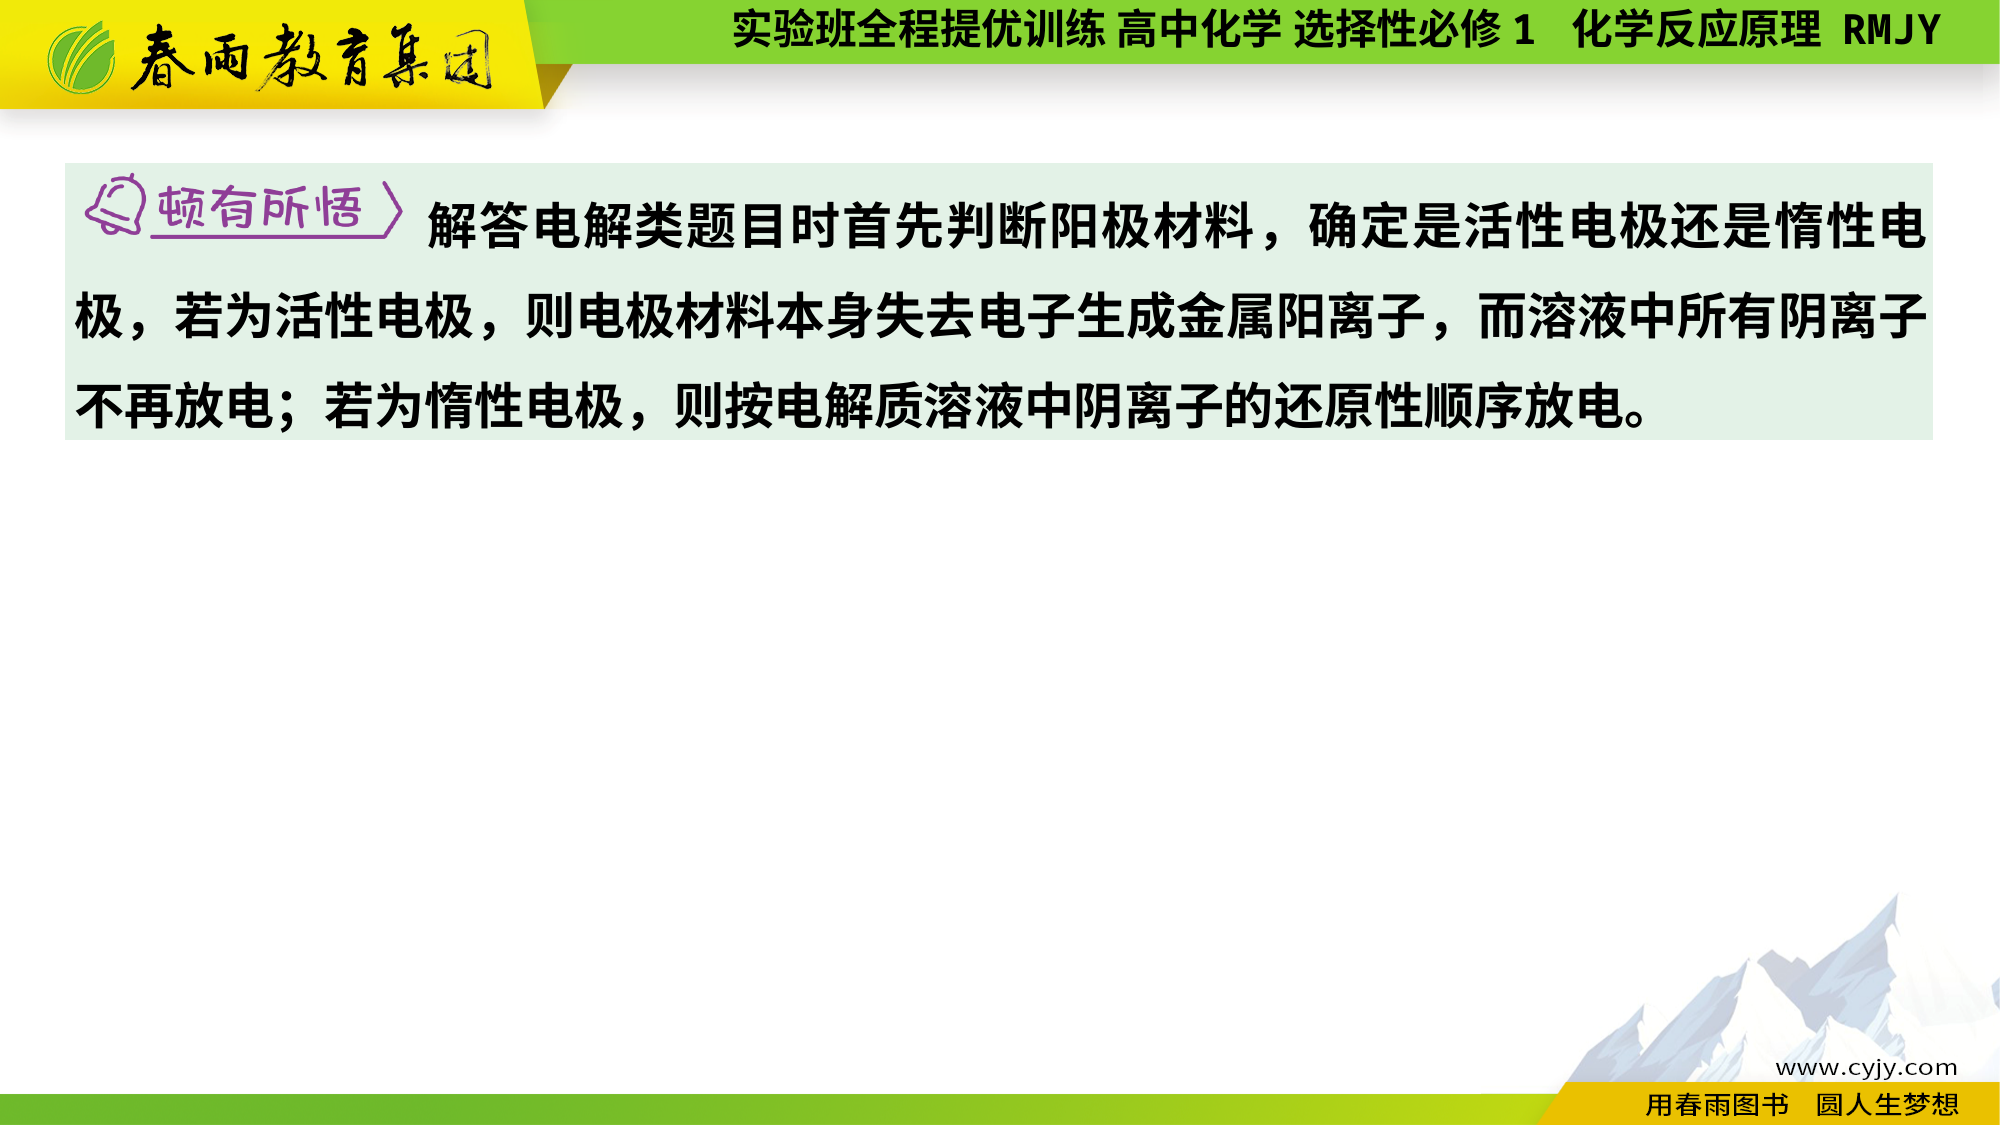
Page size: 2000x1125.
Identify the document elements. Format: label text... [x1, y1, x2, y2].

list 解答电解类题目时首先判断阳极材料，确定是活性电极还是惰性电极，若为活性电极，则电极材料本身失去电子生成金属阳离子，而溶液中所有阴离子不再放电；若为惰性电极，则按电解质溶液中阴离子的还原性顺序放电。 [59, 156, 1944, 434]
picture [0, 0, 2000, 1125]
